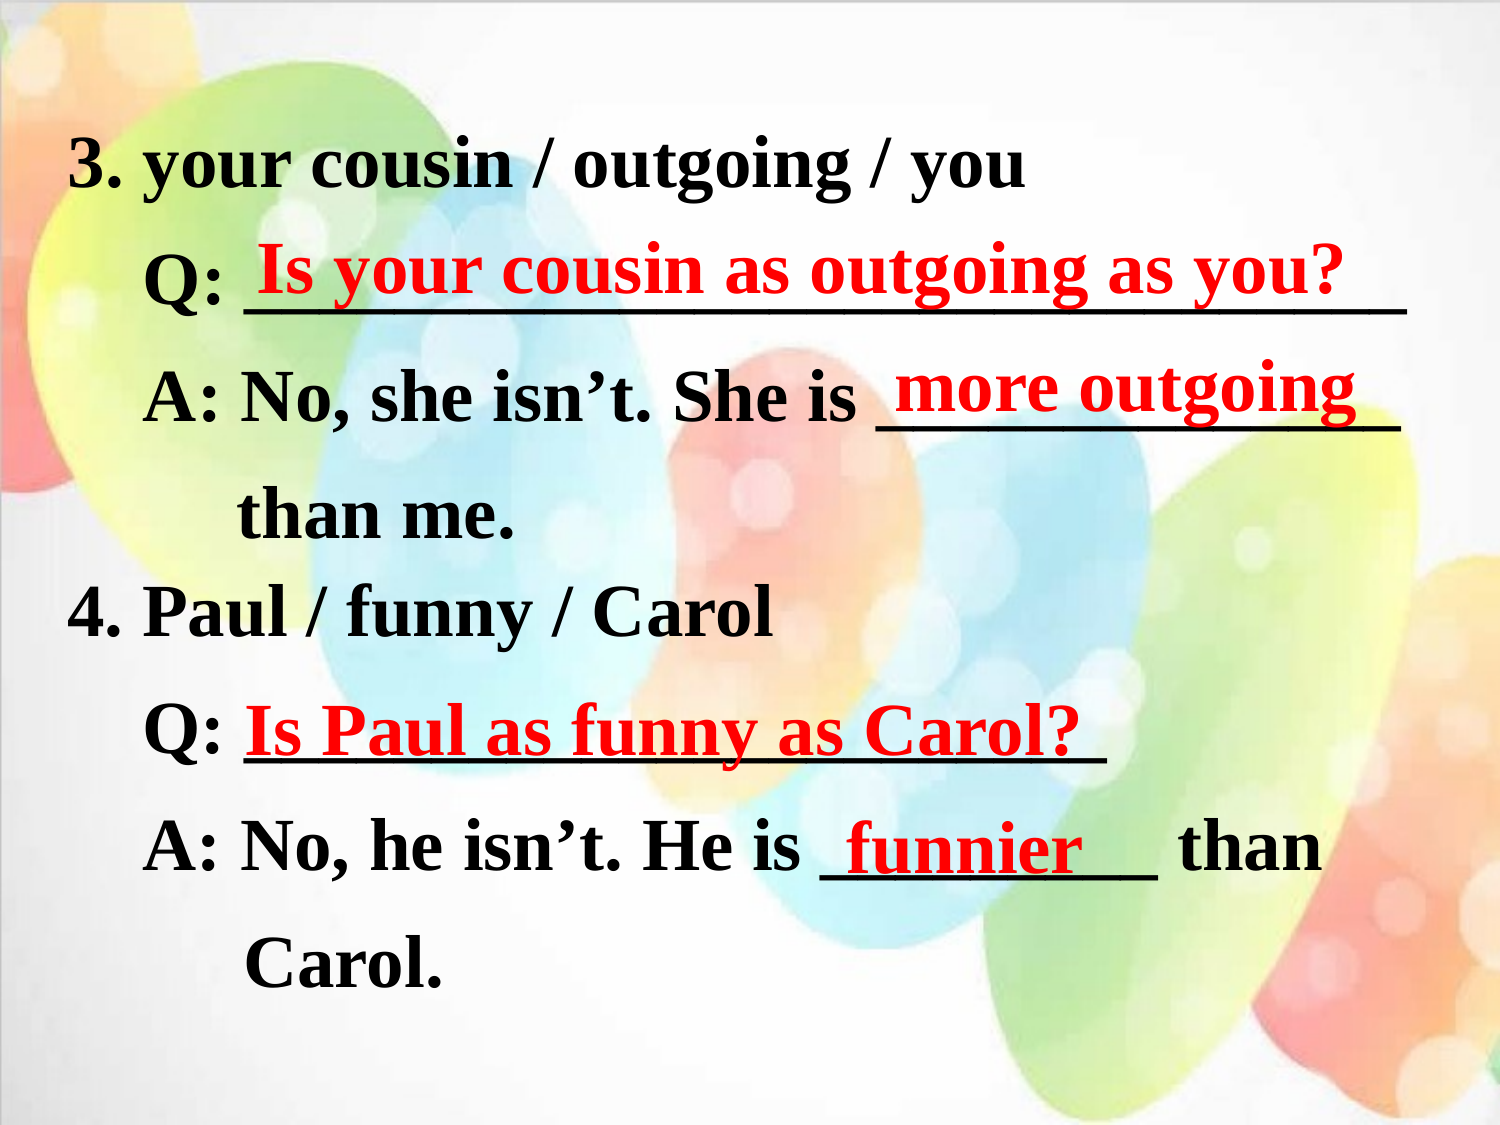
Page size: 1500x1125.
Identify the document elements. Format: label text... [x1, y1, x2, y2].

text_box 4. Paul / funny / Carol Q: _______________________ A: No, he isn’t. He is _________ than Carol. [52, 527, 1411, 1011]
picture [0, 0, 1500, 1125]
text_box 3. your cousin / outgoing / you Q: _______________________________ A: No, she isn’t. She is ______________ than me. [53, 78, 1447, 561]
text_box Is Paul as funny as Carol? [229, 645, 1281, 778]
text_box Is your cousin as outgoing as you? [241, 184, 1400, 317]
text_box more outgoing [879, 302, 1424, 435]
text_box funnier [832, 763, 1152, 896]
